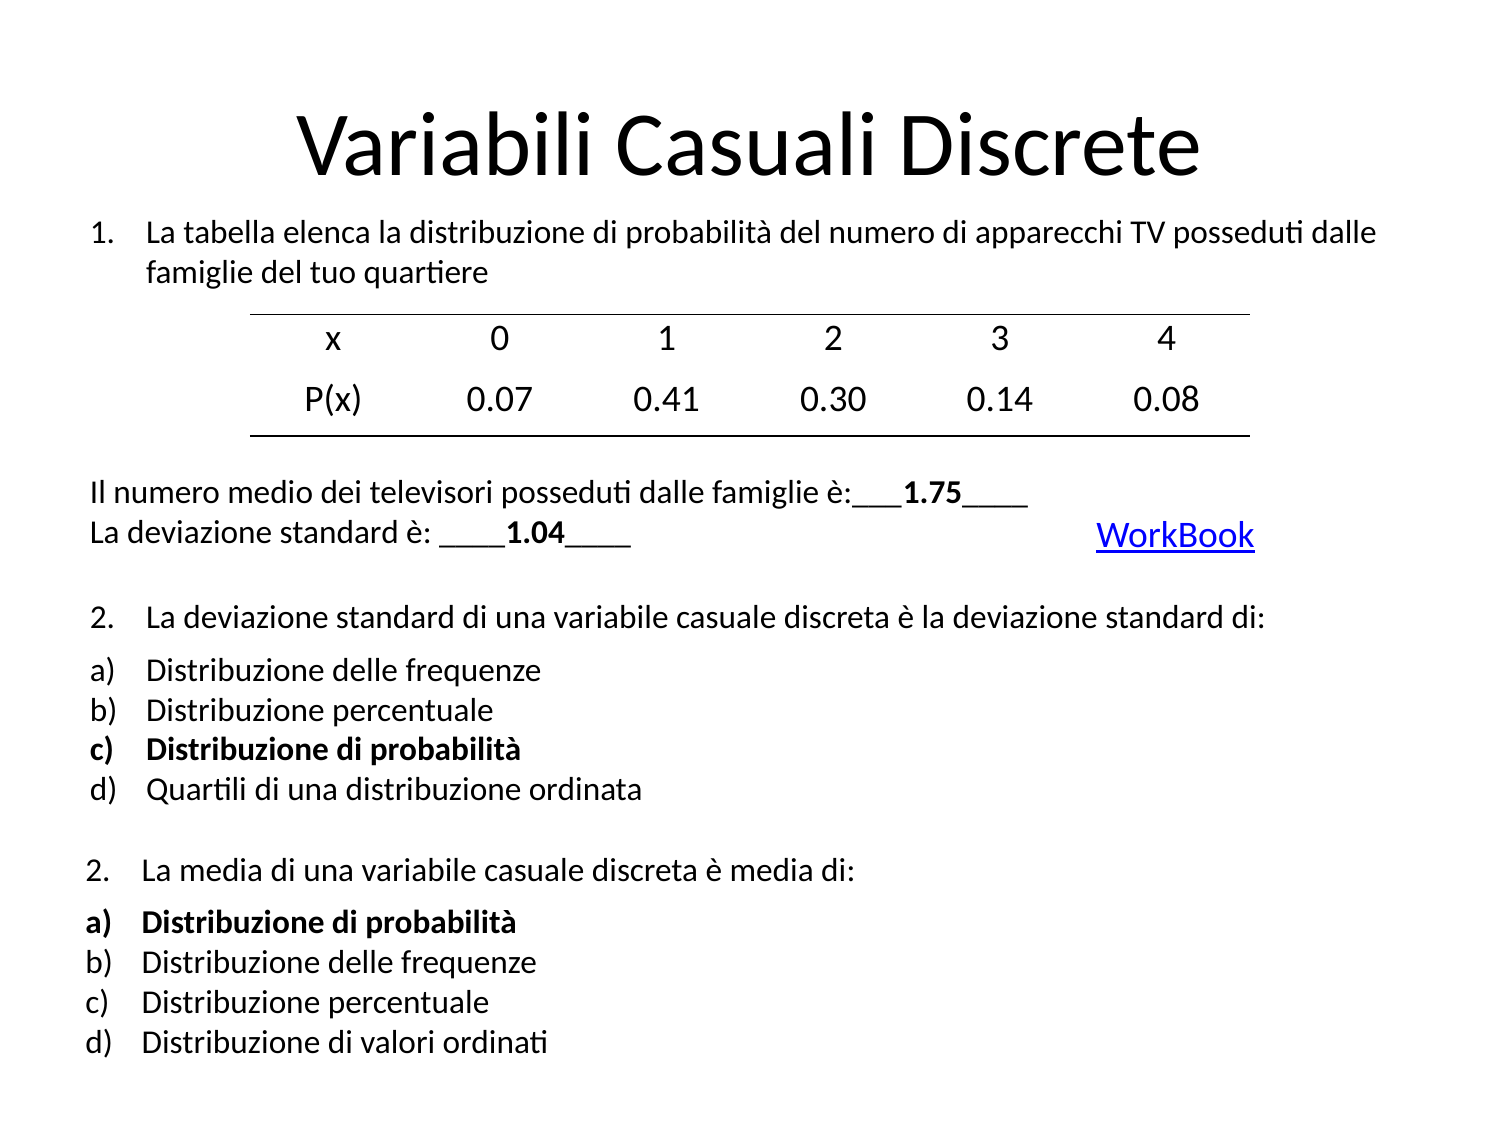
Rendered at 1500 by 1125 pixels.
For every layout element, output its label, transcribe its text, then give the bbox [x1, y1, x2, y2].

text_box La media di una variabile casuale discreta è media di: Distribuzione di probabilità Distribuzione delle frequenze Distribuzione percentuale Distribuzione di valori ordinati [70, 840, 1464, 1068]
table_header 4 [1083, 315, 1250, 375]
text_box Il numero medio dei televisori posseduti dalle famiglie è:___1.75____ La deviazione standard è: ____1.04____ [74, 463, 1425, 558]
table_cell 0.30 [750, 375, 917, 435]
table_header 2 [750, 315, 917, 375]
table_cell 0.14 [917, 375, 1083, 435]
table_cell 0.07 [417, 375, 583, 435]
title Variabili Casuali Discrete [75, 45, 1425, 203]
table_header 0 [417, 315, 583, 375]
table_header 3 [917, 315, 1083, 375]
text_box La tabella elenca la distribuzione di probabilità del numero di apparecchi TV posseduti dalle famiglie del tuo quartiere [74, 203, 1425, 298]
table_header x [250, 315, 417, 375]
text_box WorkBook [1081, 502, 1425, 563]
text_box La deviazione standard di una variabile casuale discreta è la deviazione standard di: Distribuzione delle frequenze Distribuzione percentuale Distribuzione di probabilità Quartili di una distribuzione ordinata [75, 587, 1469, 815]
table_cell 0.41 [583, 375, 750, 435]
table_cell 0.08 [1083, 375, 1250, 435]
table_cell P(x) [250, 375, 417, 435]
table_header 1 [583, 315, 750, 375]
